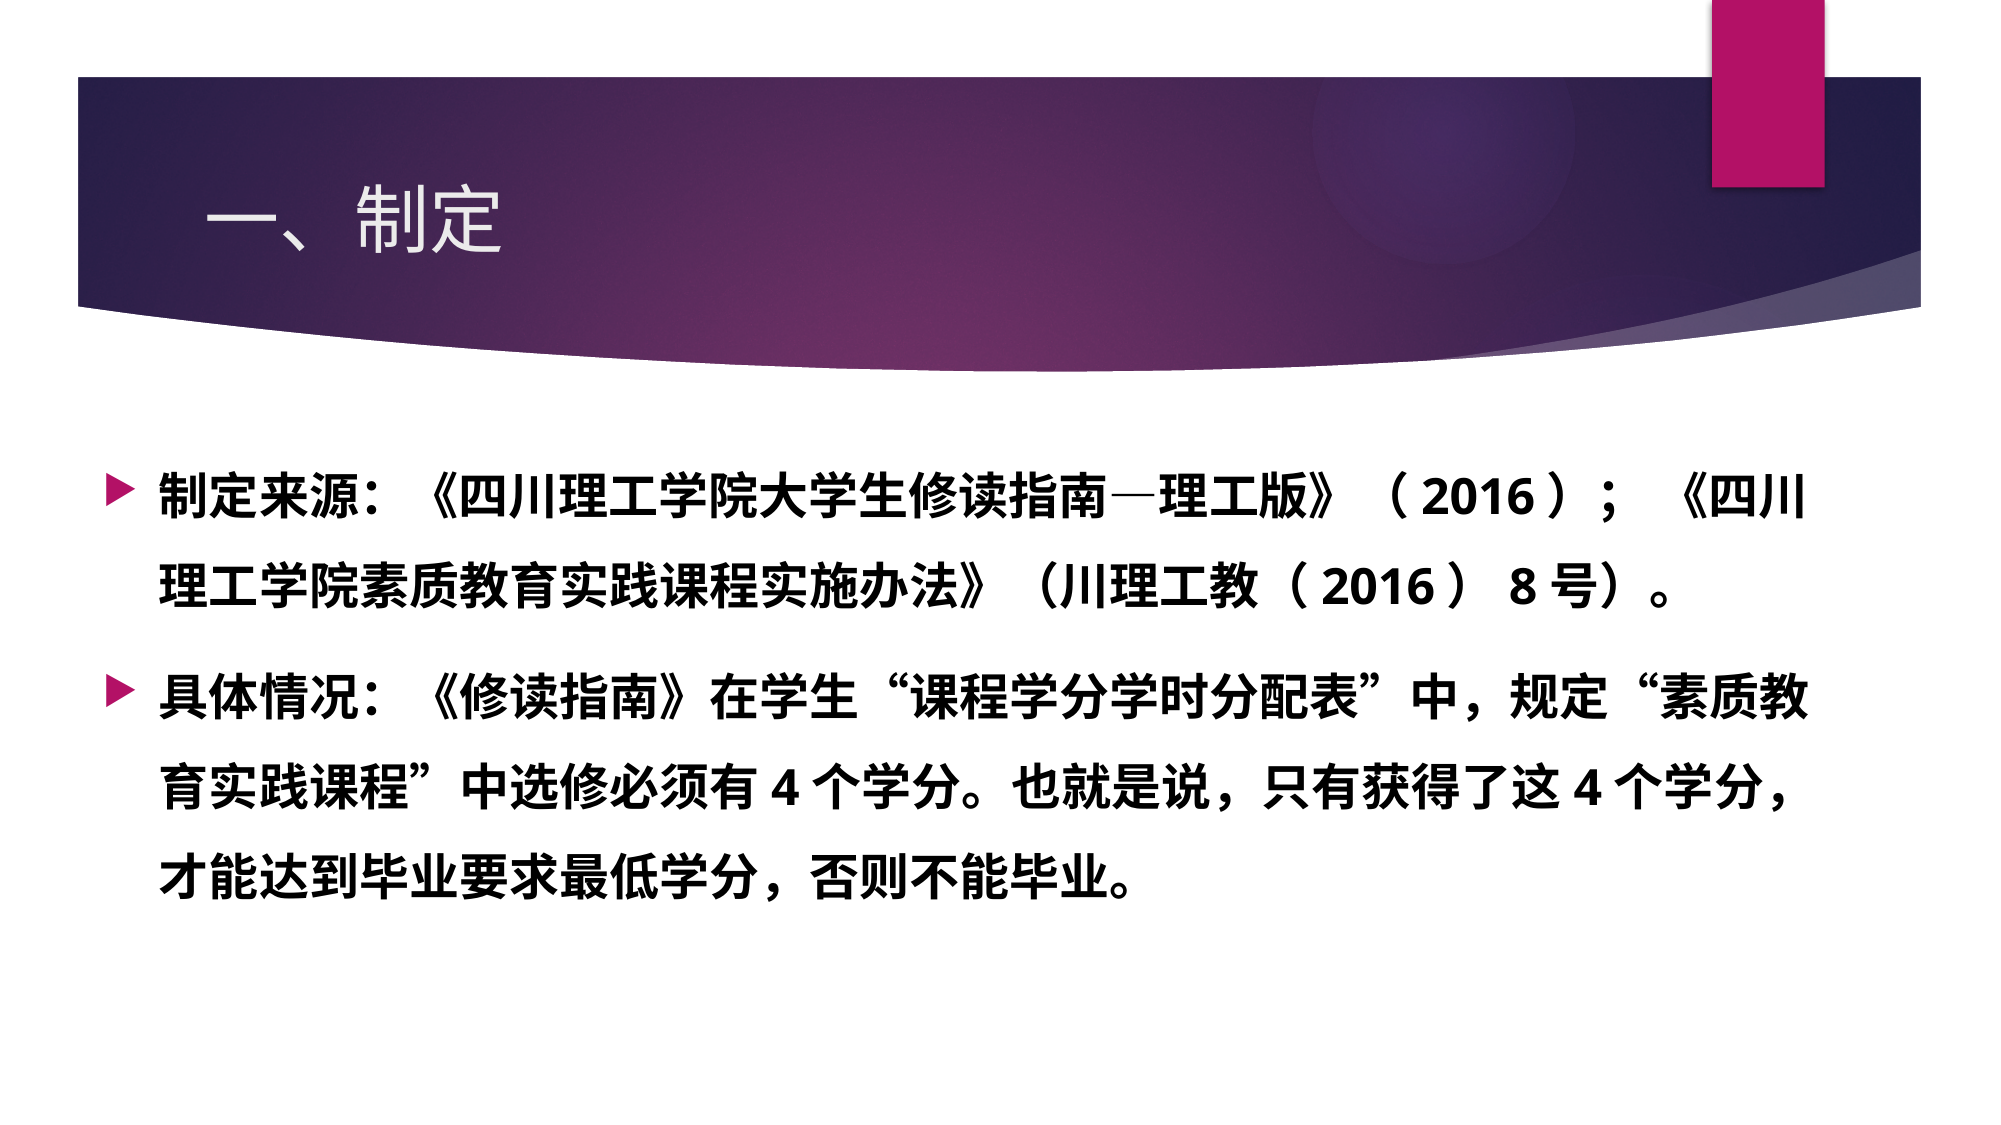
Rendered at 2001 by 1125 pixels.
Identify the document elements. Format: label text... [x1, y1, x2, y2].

list 制定来源：《四川理工学院大学生修读指南—理工版》（2016）； 《四川理工学院素质教育实践课程实施办法》（川理工教（2016）8号）。 具体情况：《修读指南》在学生“课程学分学时分配表”中，规定“素质教育实践课程”中选修必须有4个学分。也就是说，只有获得了这4个学分，才能达到毕业要求最低学分，否则不能毕业。 [87, 427, 1847, 988]
title 一、制定 [189, 159, 1627, 276]
